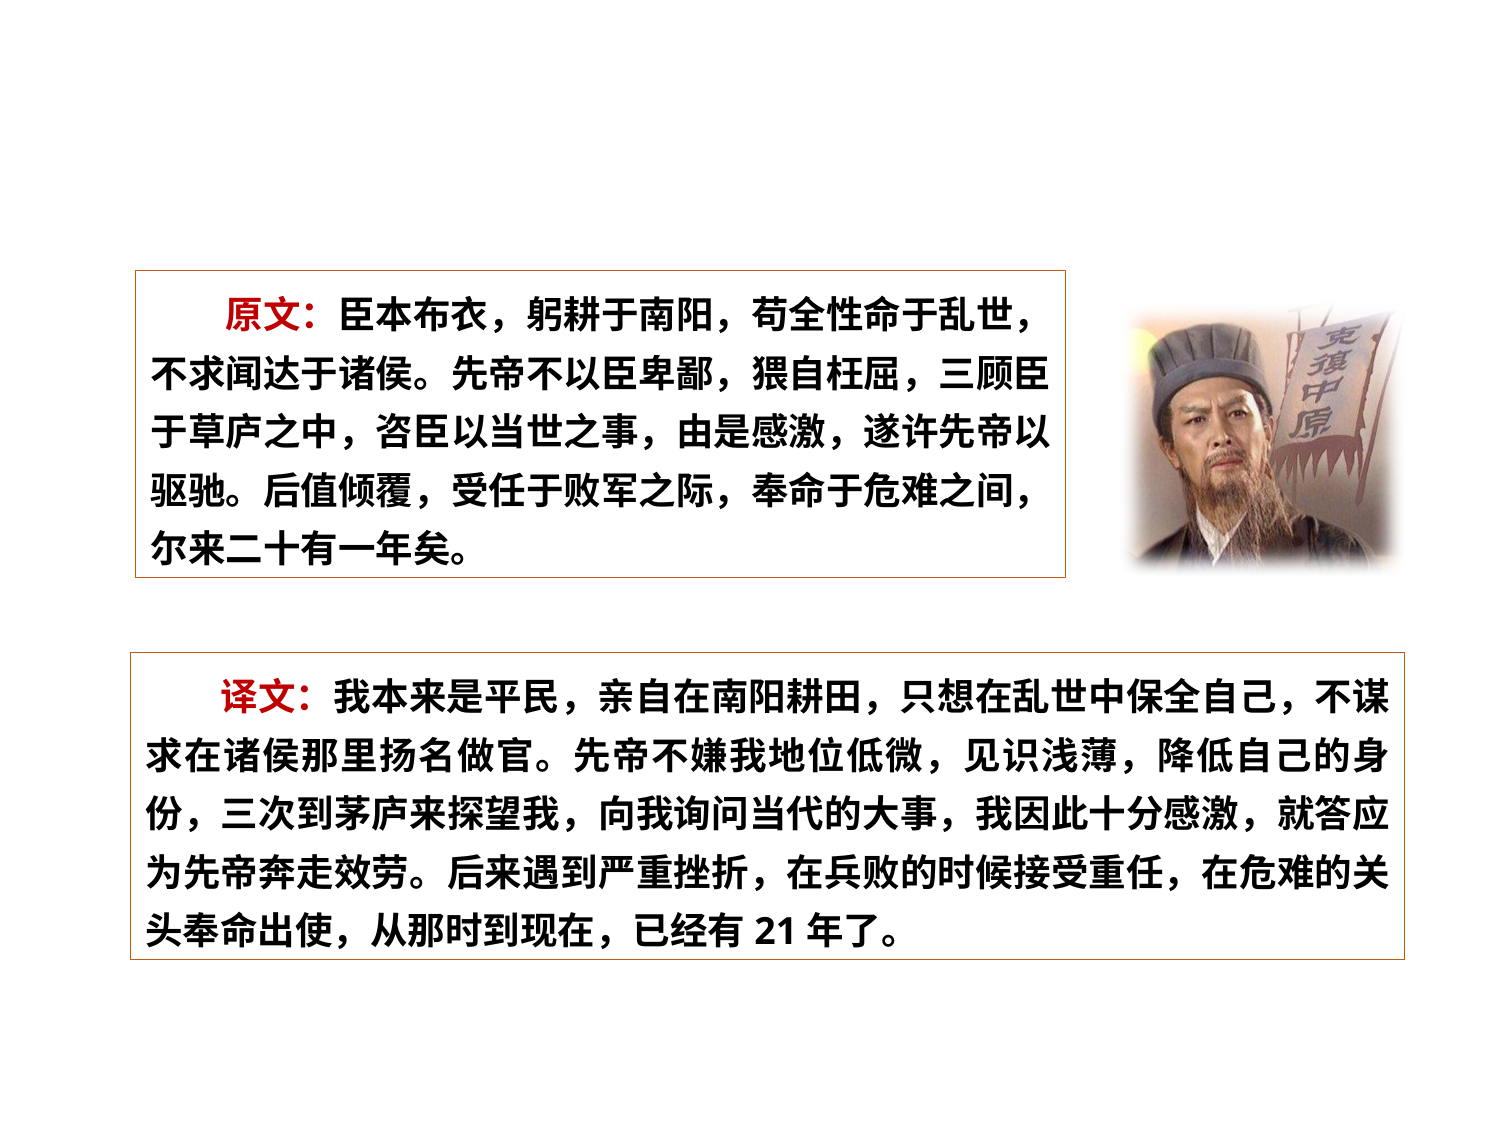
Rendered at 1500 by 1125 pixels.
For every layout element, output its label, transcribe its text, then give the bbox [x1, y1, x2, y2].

picture [1118, 300, 1407, 578]
text_box 译文：我本来是平民，亲自在南阳耕田，只想在乱世中保全自己，不谋求在诸侯那里扬名做官。先帝不嫌我地位低微，见识浅薄，降低自己的身份，三次到茅庐来探望我，向我询问当代的大事，我因此十分感激，就答应为先帝奔走效劳。后来遇到严重挫折，在兵败的时候接受重任，在危难的关头奉命出使，从那时到现在，已经有21年了。 [130, 652, 1405, 960]
text_box 原文：臣本布衣，躬耕于南阳，苟全性命于乱世，不求闻达于诸侯。先帝不以臣卑鄙，猥自枉屈，三顾臣于草庐之中，咨臣以当世之事，由是感激，遂许先帝以驱驰。后值倾覆，受任于败军之际，奉命于危难之间，尔来二十有一年矣。 [135, 270, 1066, 578]
